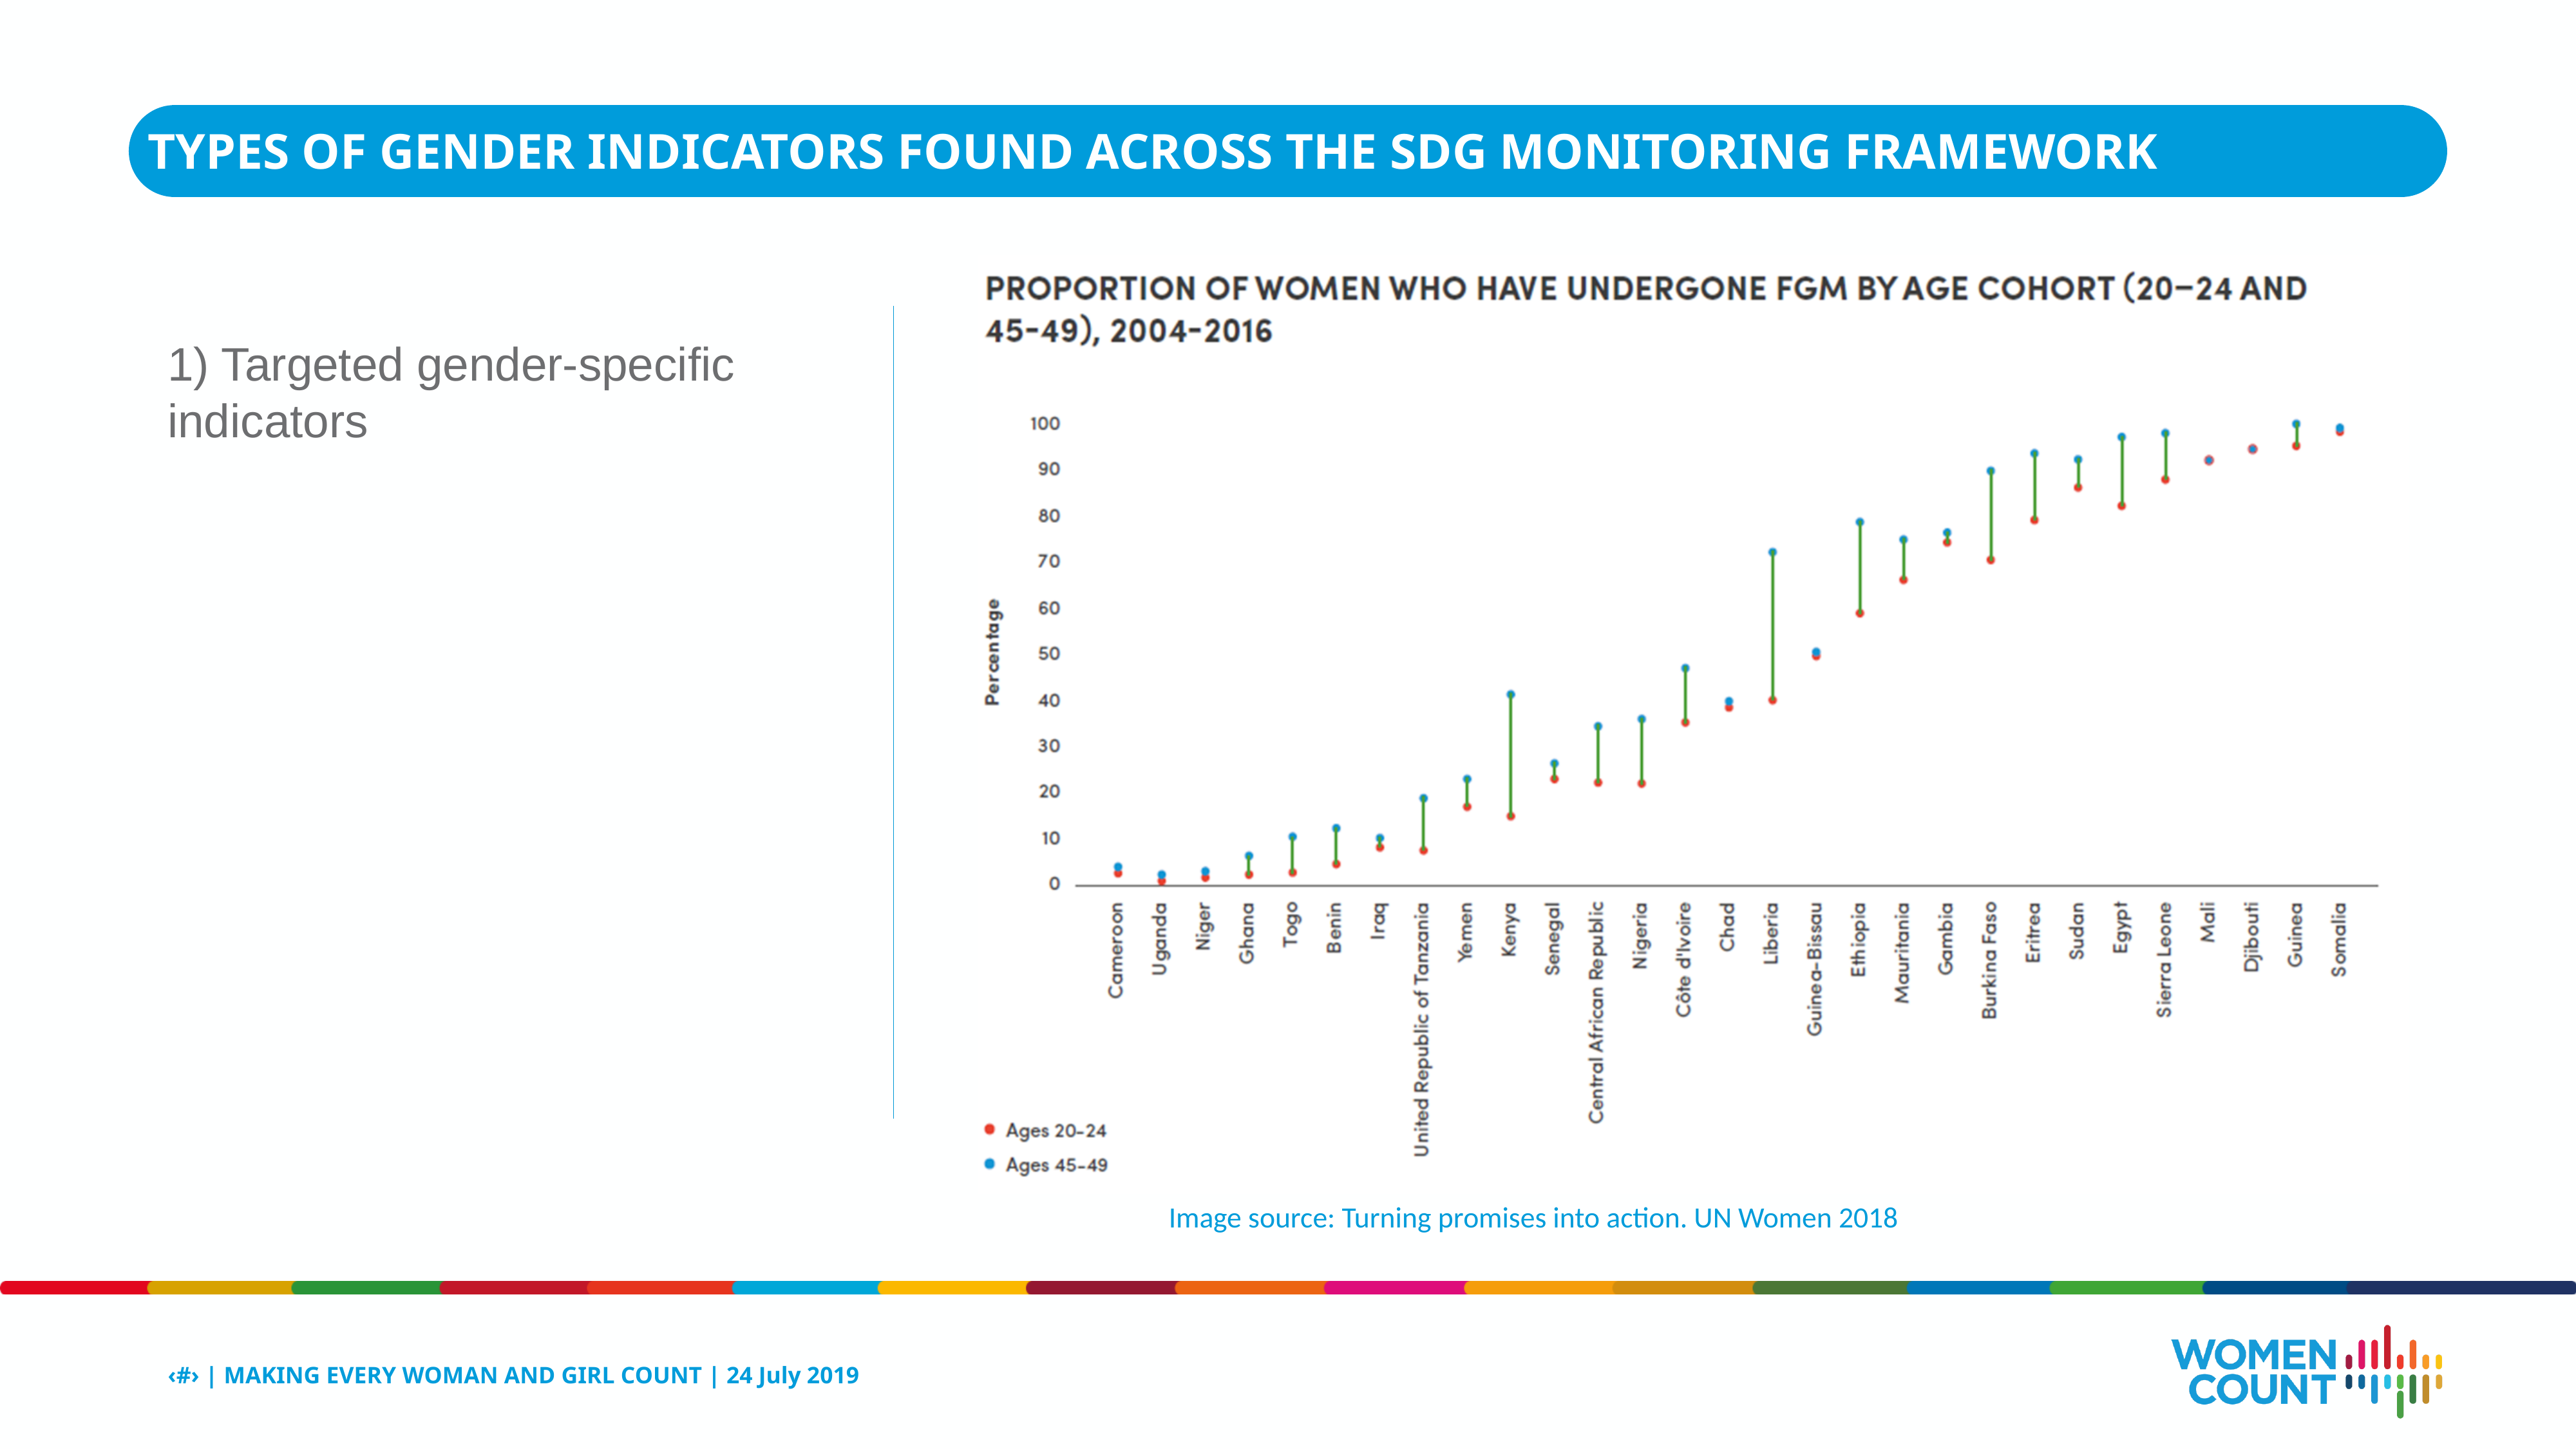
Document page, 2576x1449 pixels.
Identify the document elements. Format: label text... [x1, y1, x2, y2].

list TYPES OF GENDER INDICATORS FOUND ACROSS THE SDG MONITORING FRAMEWORK [147, 120, 2391, 180]
picture [978, 254, 2409, 1195]
list 1) Targeted gender-specific indicators [167, 334, 853, 448]
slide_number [167, 1360, 1542, 1388]
text_box Image source: Turning promises into action. UN Women 2018 [1159, 1199, 2295, 1239]
